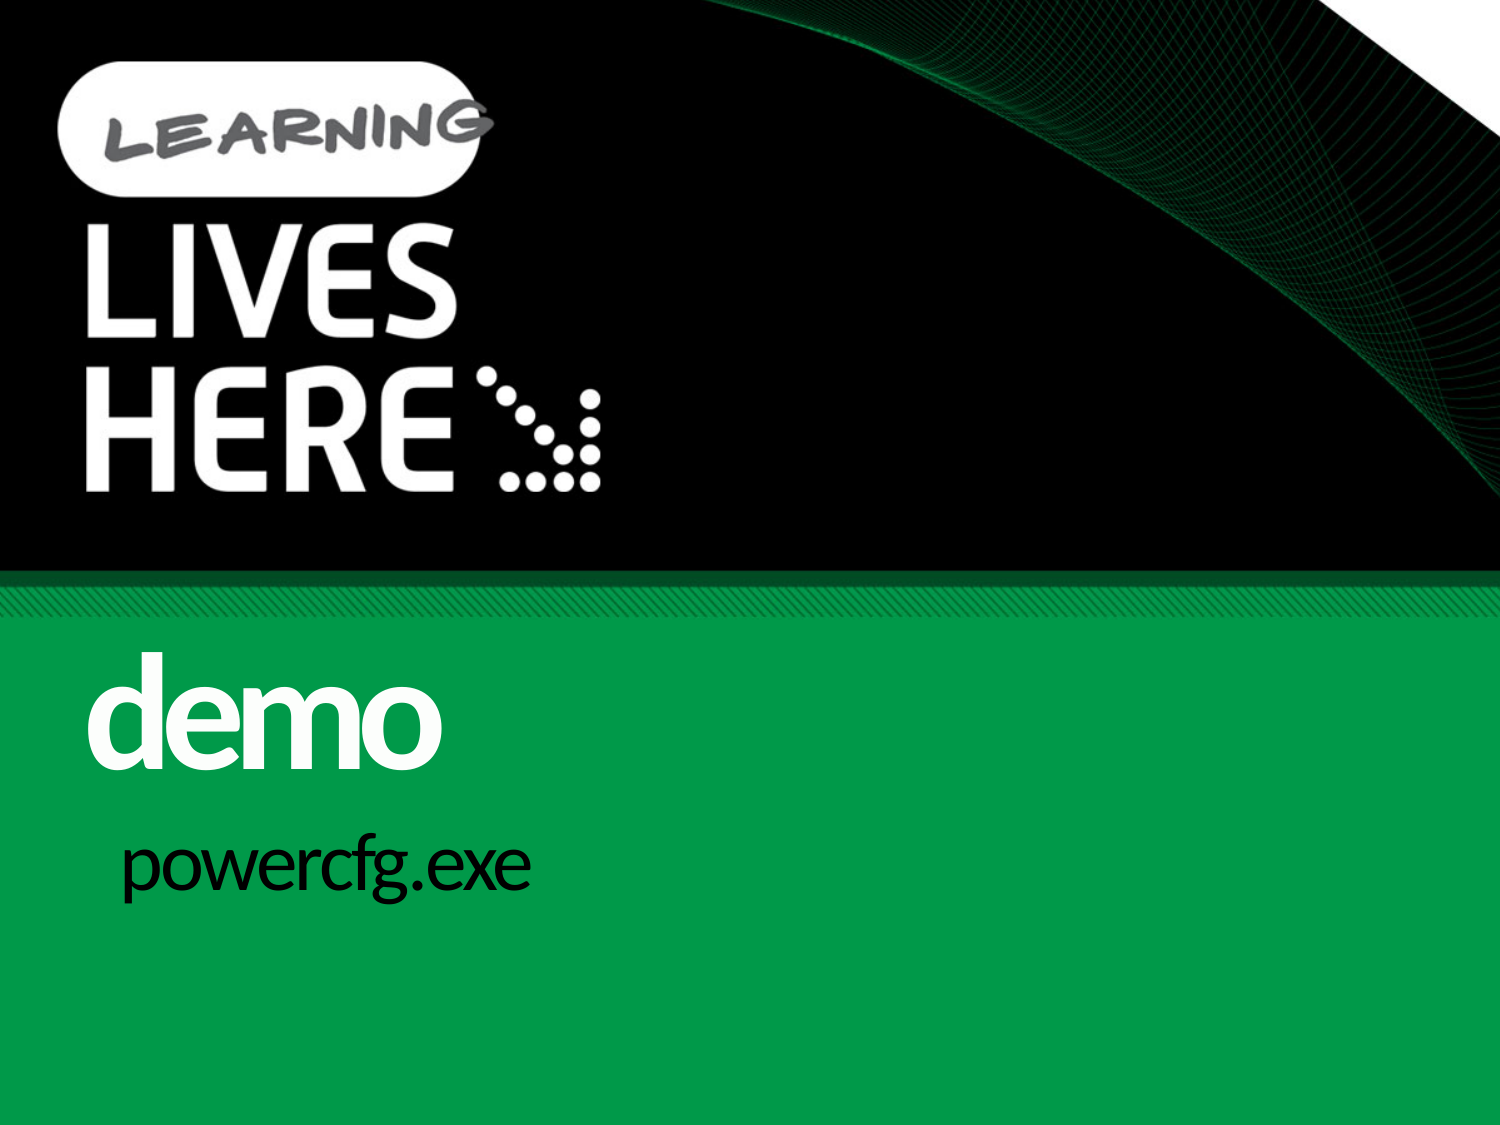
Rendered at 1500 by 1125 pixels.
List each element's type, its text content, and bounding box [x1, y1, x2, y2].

title powercfg.exe [119, 818, 1375, 943]
list demo [83, 625, 1344, 800]
picture [0, 0, 1500, 1125]
